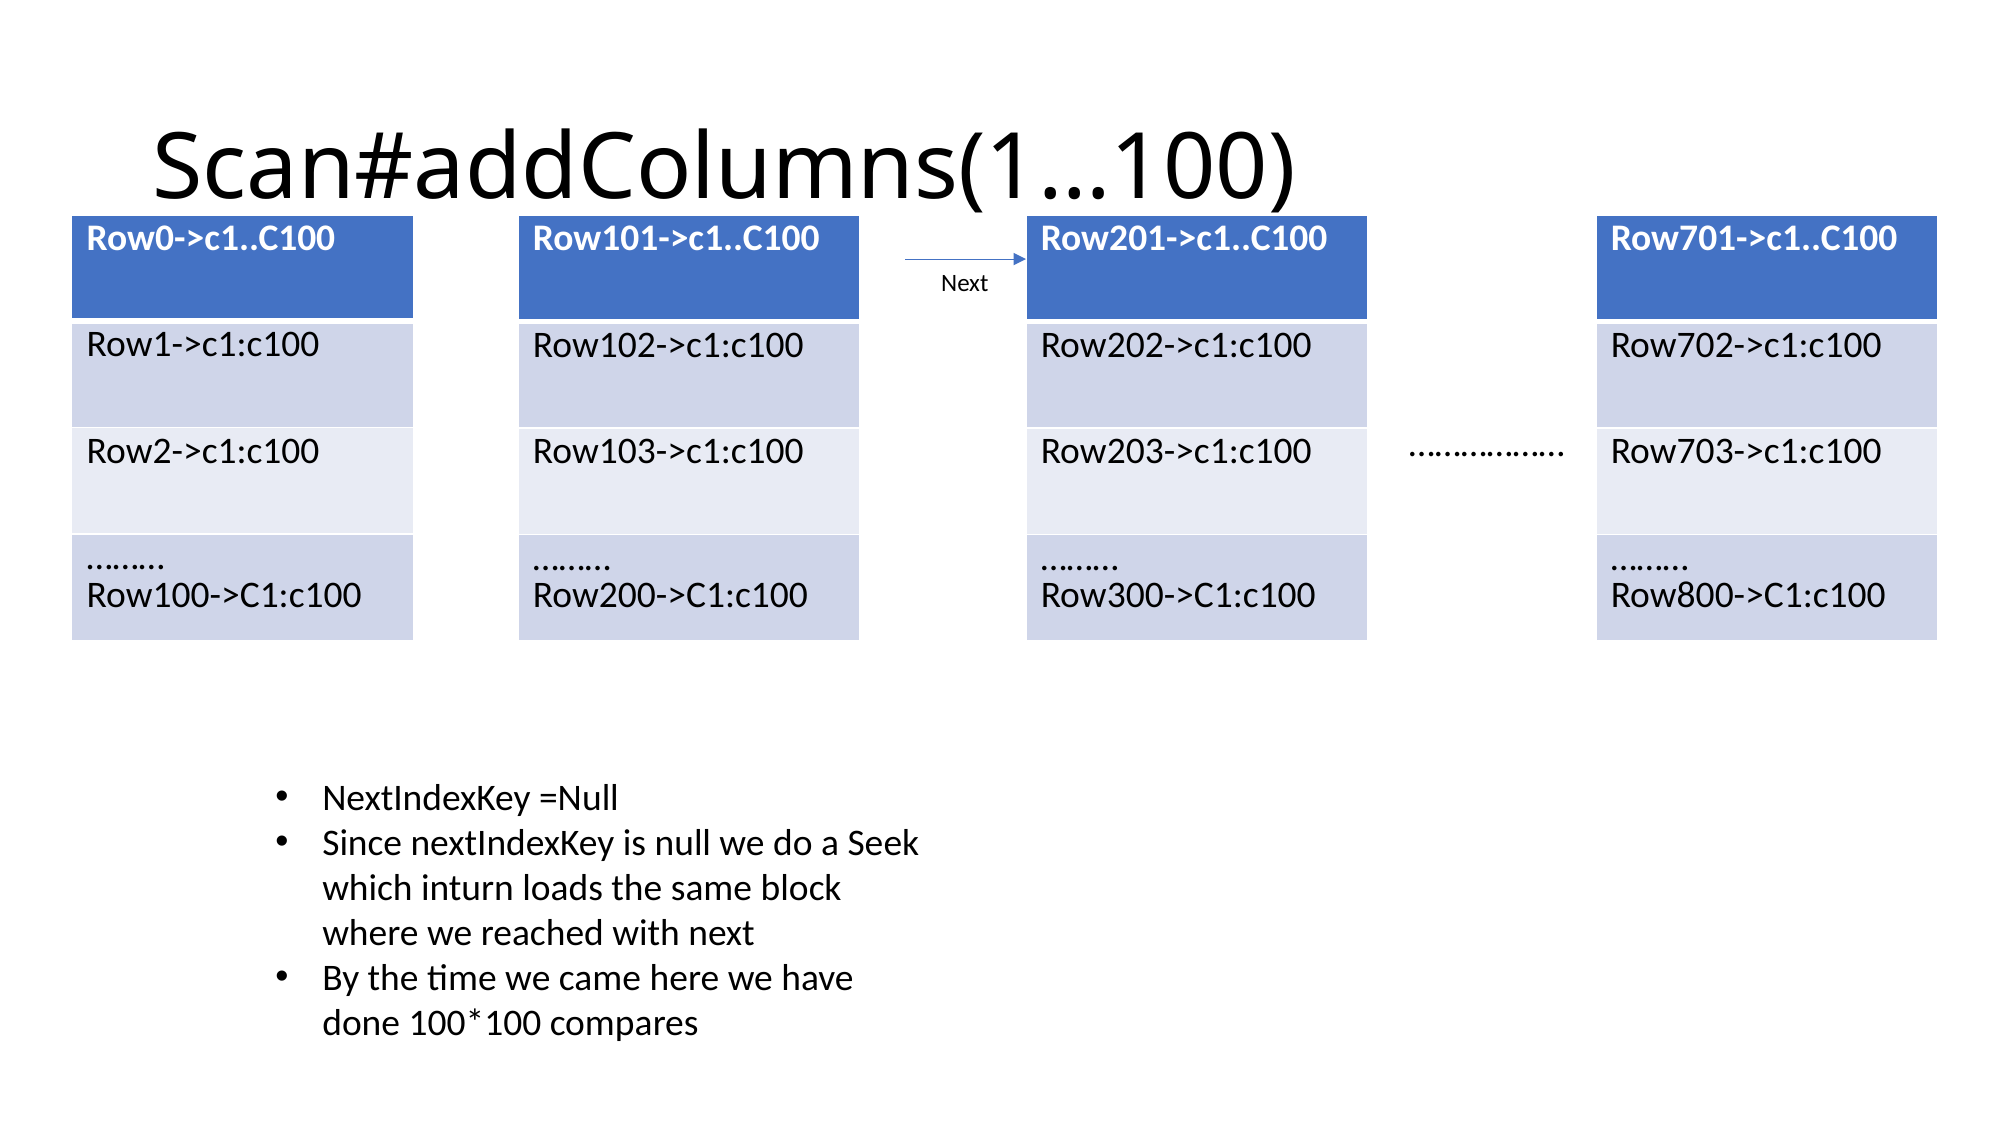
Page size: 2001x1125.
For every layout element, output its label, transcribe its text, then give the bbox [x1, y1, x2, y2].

table_header Row0->c1..C100 [72, 216, 413, 318]
table_cell ……… Row800->C1:c100 [1597, 535, 1937, 640]
table_cell Row202->c1:c100 [1027, 324, 1367, 427]
title Scan#addColumns(1…100) [137, 59, 1863, 278]
text_box NextIndexKey =Null Since nextIndexKey is null we do a Seek which inturn loads the same block where we reached with next By the time we came here we have done 100*100 compares [260, 765, 945, 1125]
table_cell Row103->c1:c100 [519, 429, 859, 534]
table_cell Row2->c1:c100 [72, 428, 413, 533]
table_cell Row703->c1:c100 [1597, 429, 1937, 534]
table_header Row701->c1..C100 [1597, 216, 1937, 319]
table_cell Row1->c1:c100 [72, 324, 413, 427]
table_header Row201->c1..C100 [1027, 216, 1367, 319]
table_cell ……… Row300->C1:c100 [1027, 535, 1367, 640]
text_box Next [926, 260, 1006, 304]
table_header Row101->c1..C100 [519, 216, 859, 319]
table_cell Row702->c1:c100 [1597, 324, 1937, 427]
table_cell Row102->c1:c100 [519, 324, 859, 427]
table_cell ……… Row100->C1:c100 [72, 535, 413, 640]
table_cell Row203->c1:c100 [1027, 429, 1367, 534]
text_box ……………… [1394, 411, 1641, 472]
table_cell ……… Row200->C1:c100 [519, 535, 859, 640]
